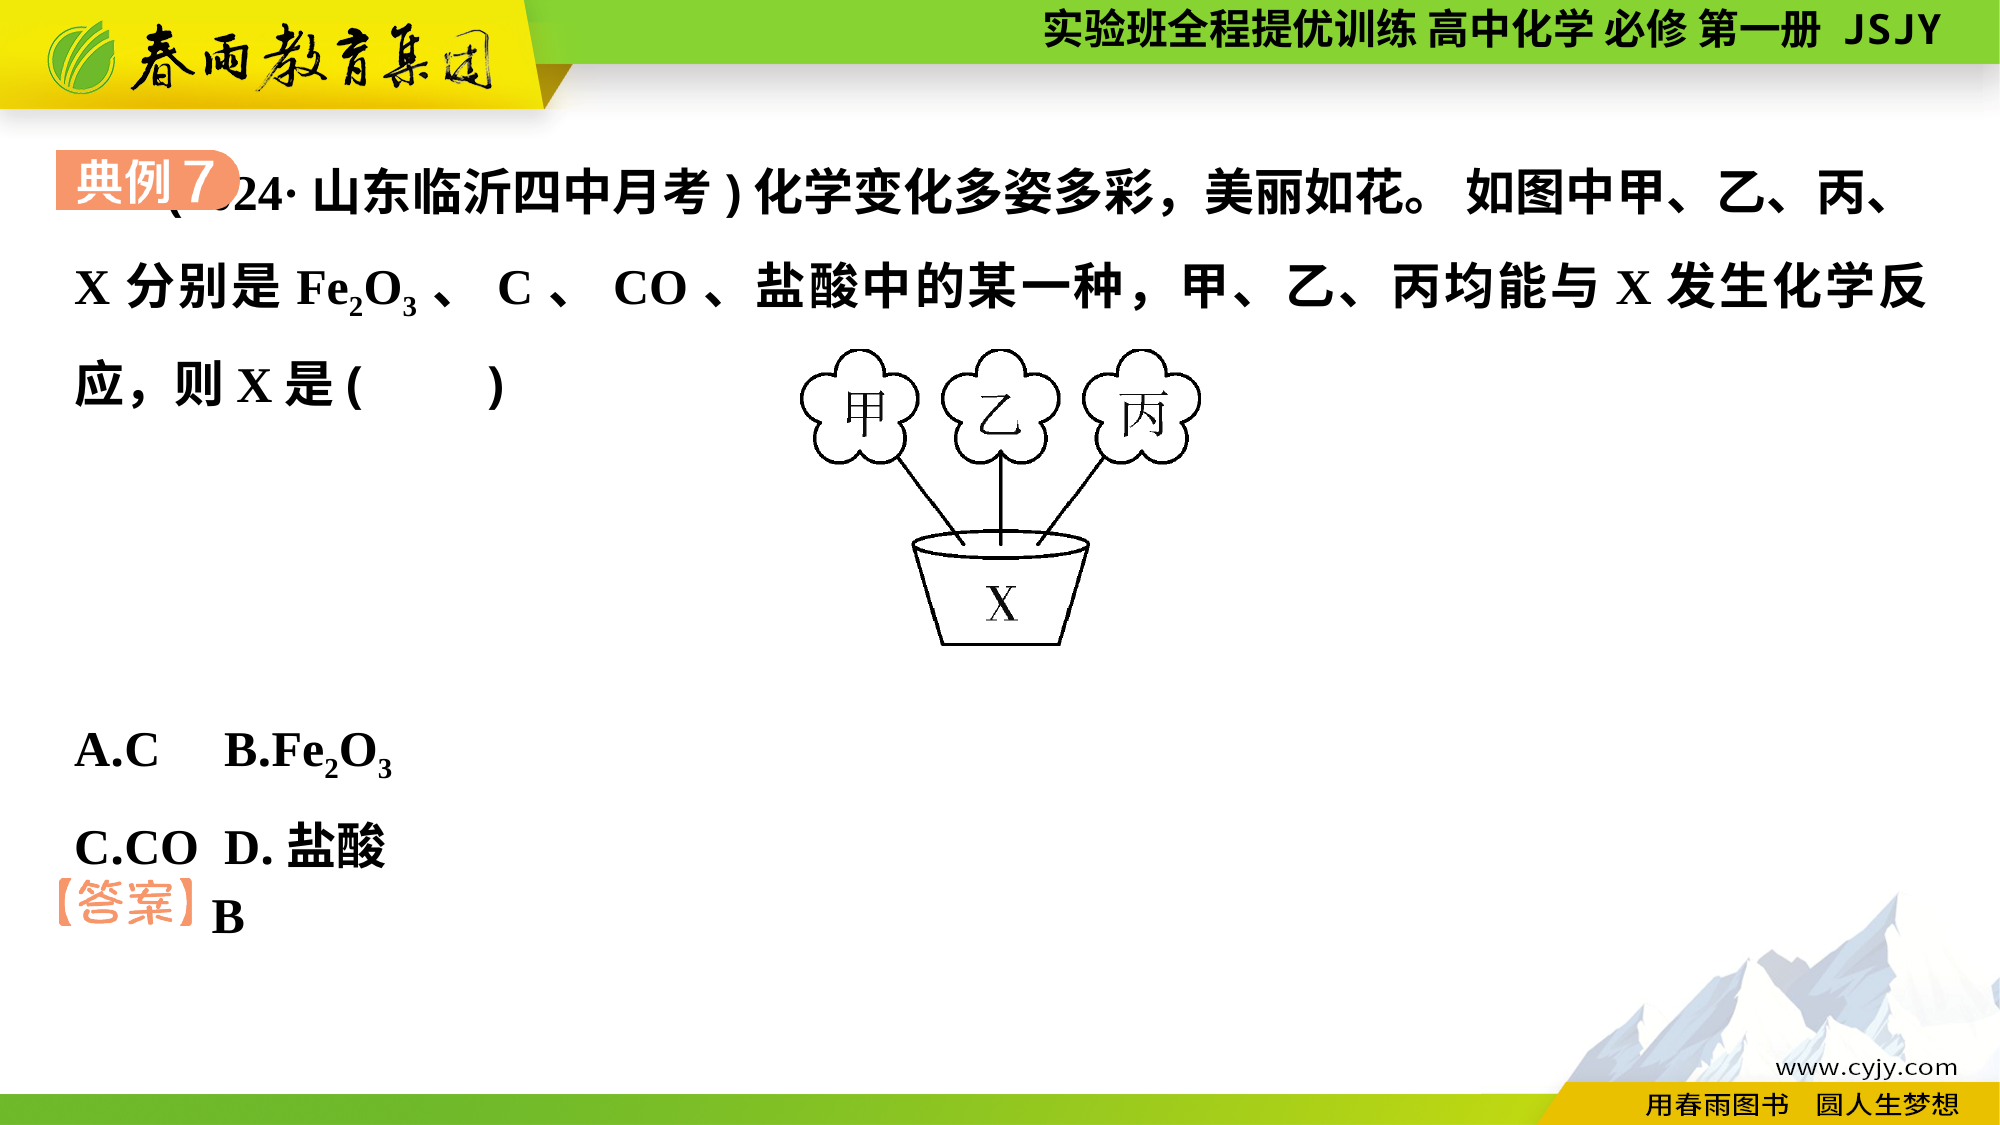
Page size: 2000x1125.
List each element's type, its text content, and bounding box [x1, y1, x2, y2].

picture [0, 0, 2000, 1125]
list (2024·山东临沂四中月考)化学变化多姿多彩，美丽如花。 如图中甲、乙、丙、X分别是Fe2O3、C、CO、盐酸中的某一种，甲、乙、丙均能与X发生化学反应，则X是( ) A.C B.Fe2O3 C.CO D.盐酸 [59, 122, 1944, 845]
text_box B [59, 845, 1944, 951]
